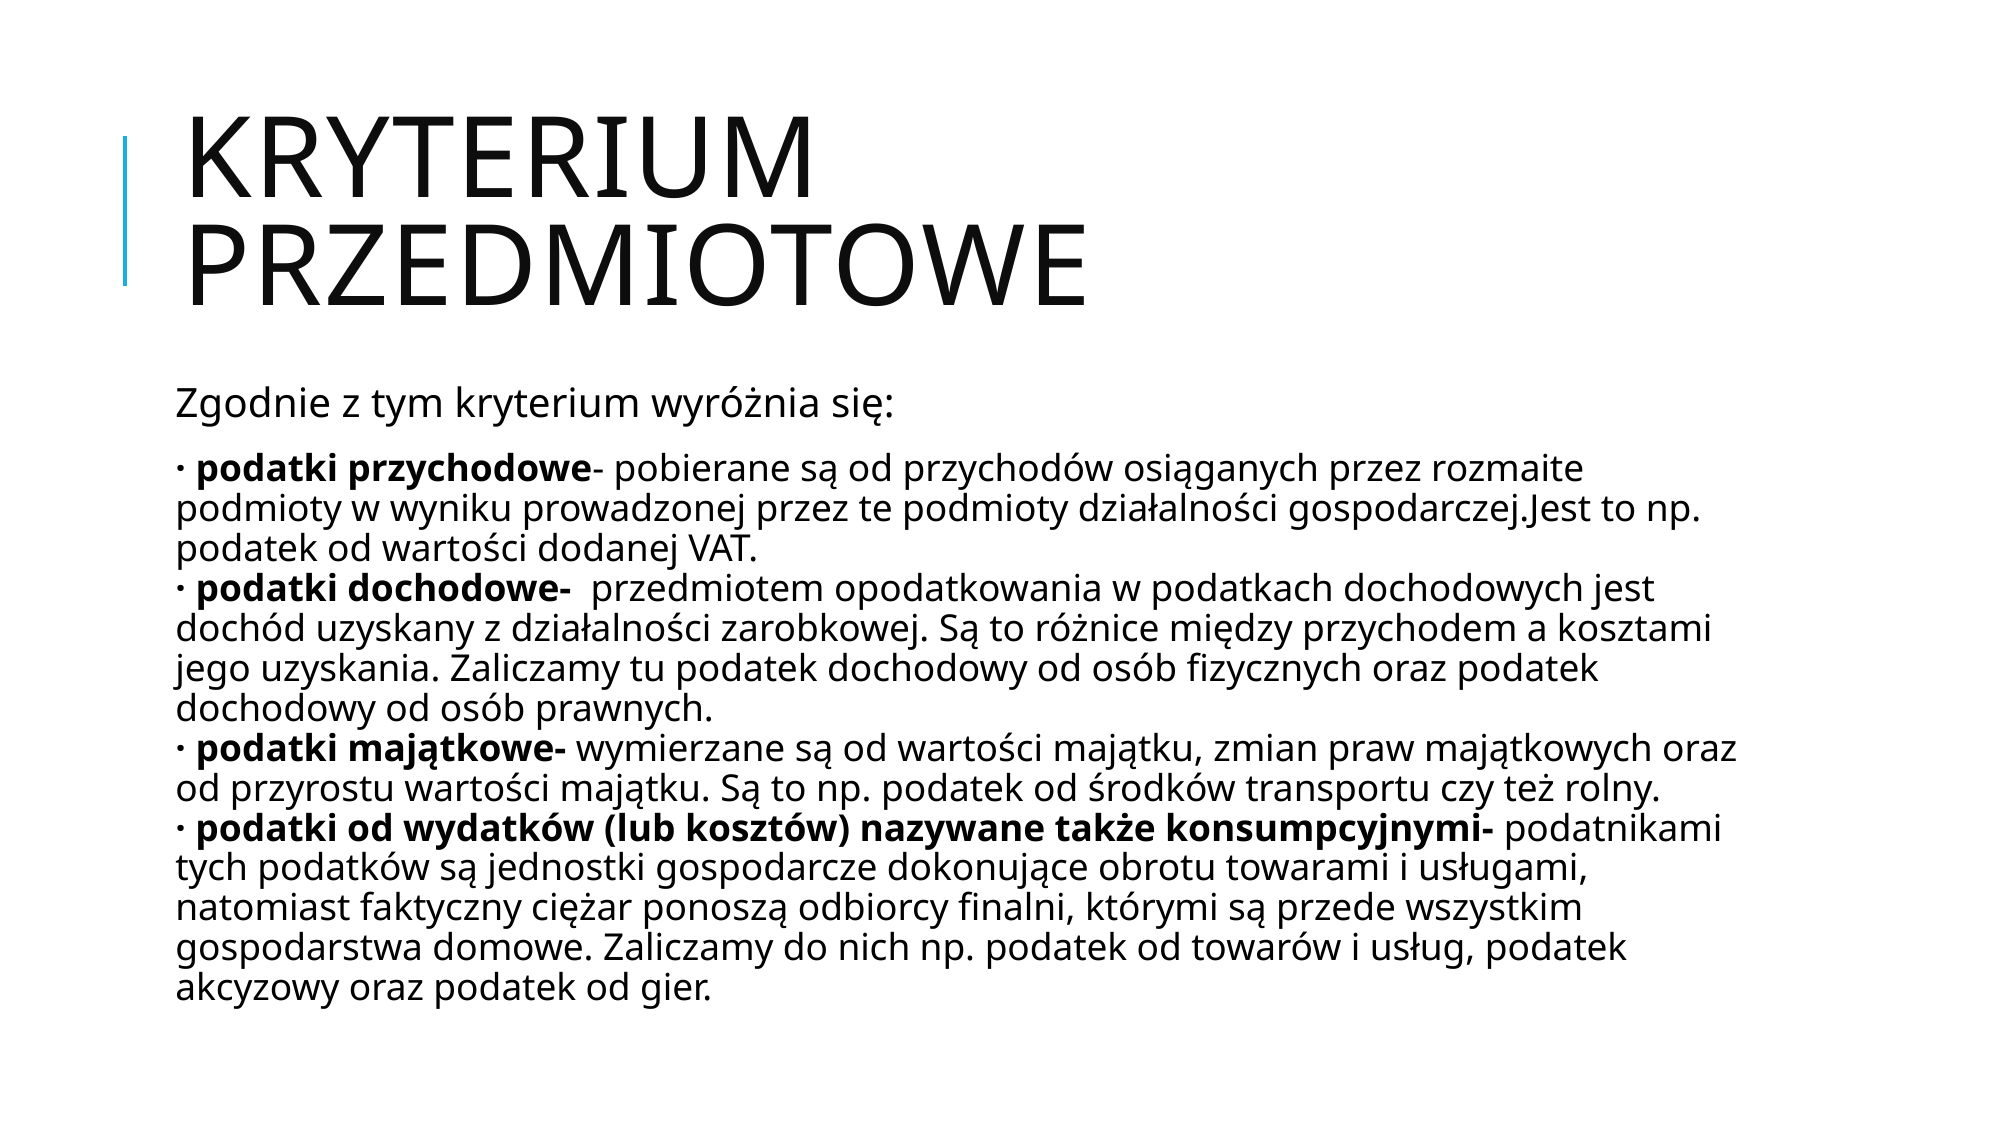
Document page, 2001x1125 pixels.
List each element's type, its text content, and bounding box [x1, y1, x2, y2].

list Zgodnie z tym kryterium wyróżnia się: · podatki przychodowe- pobierane są od przychodów osiąganych przez rozmaite podmioty w wyniku prowadzonej przez te podmioty działalności gospodarczej.Jest to np. podatek od wartości dodanej VAT. · podatki dochodowe- przedmiotem opodatkowania w podatkach dochodowych jest dochód uzyskany z działalności zarobkowej. Są to różnice między przychodem a kosztami jego uzyskania. Zaliczamy tu podatek dochodowy od osób fizycznych oraz podatek dochodowy od osób prawnych. · podatki majątkowe- wymierzane są od wartości majątku, zmian praw majątkowych oraz od przyrostu wartości majątku. Są to np. podatek od środków transportu czy też rolny. · podatki od wydatków (lub kosztów) nazywane także konsumpcyjnymi- podatnikami tych podatków są jednostki gospodarcze dokonujące obrotu towarami i usługami, natomiast faktyczny ciężar ponoszą odbiorcy finalni, którymi są przede wszystkim gospodarstwa domowe. Zaliczamy do nich np. podatek od towarów i usług, podatek akcyzowy oraz podatek od gier. [168, 375, 1763, 1035]
title Kryterium przedmiotowe [168, 96, 1763, 342]
